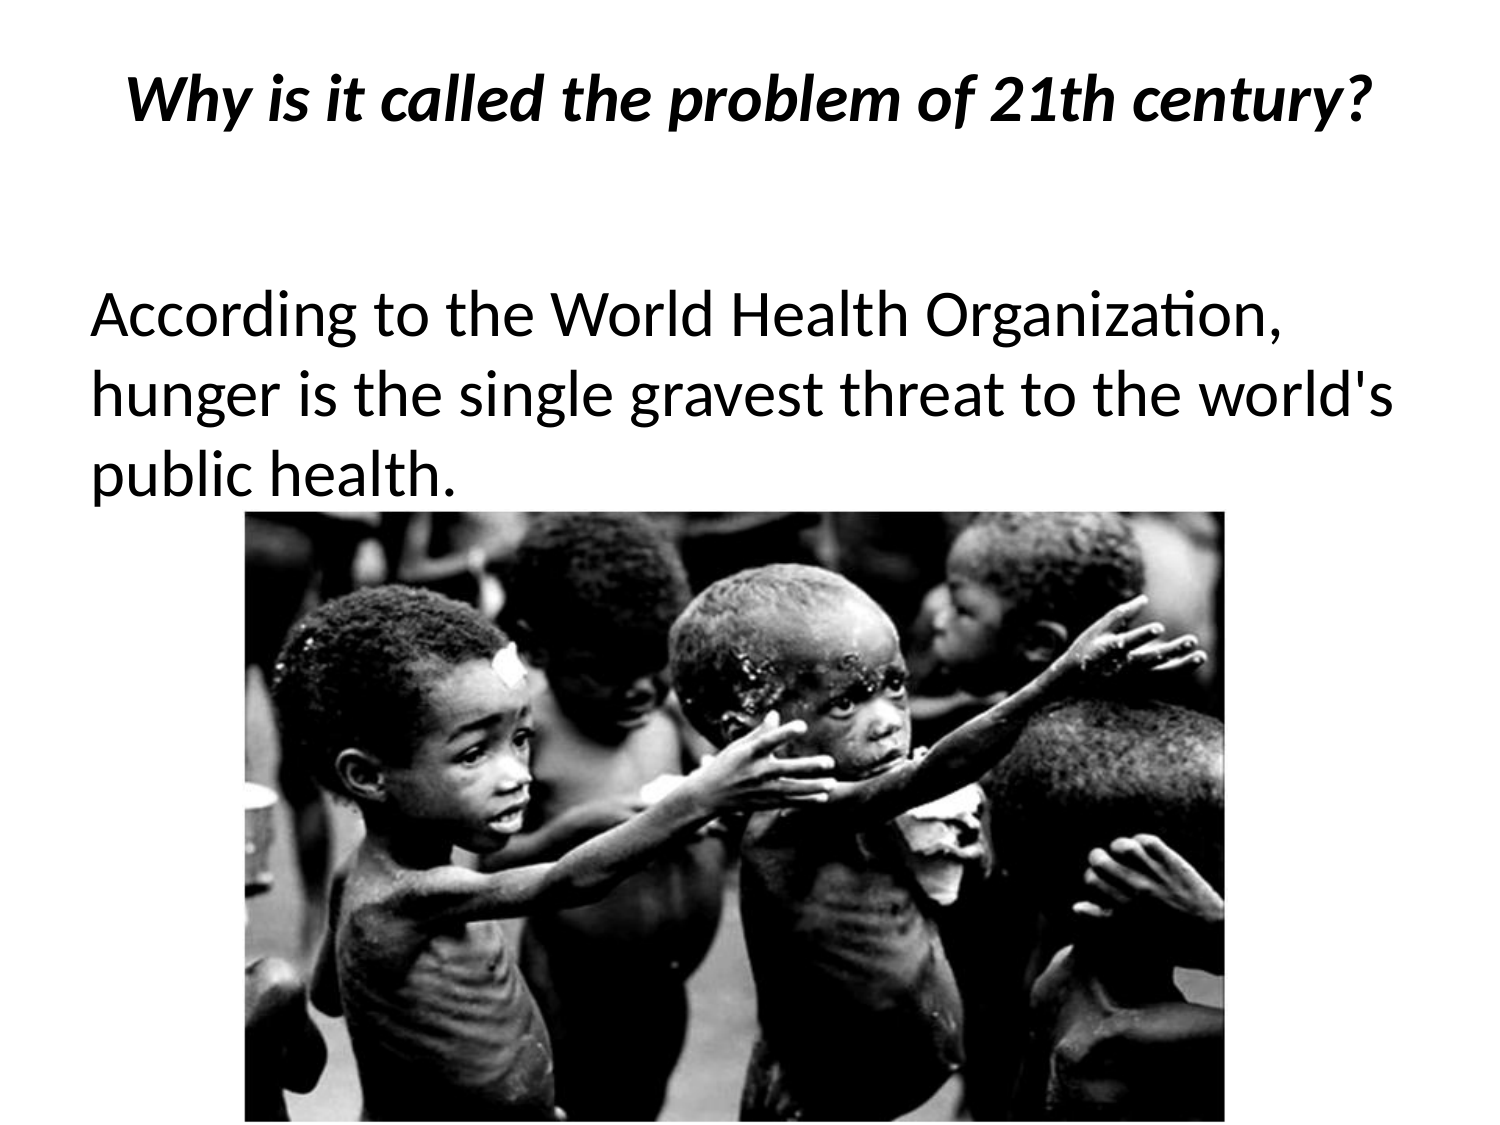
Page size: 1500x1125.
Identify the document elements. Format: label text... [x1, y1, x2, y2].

title Why is it called the problem of 21th century? [75, 45, 1425, 233]
picture [241, 509, 1229, 1125]
list According to the World Health Organization, hunger is the single gravest threat to the world's public health. [75, 262, 1425, 1005]
